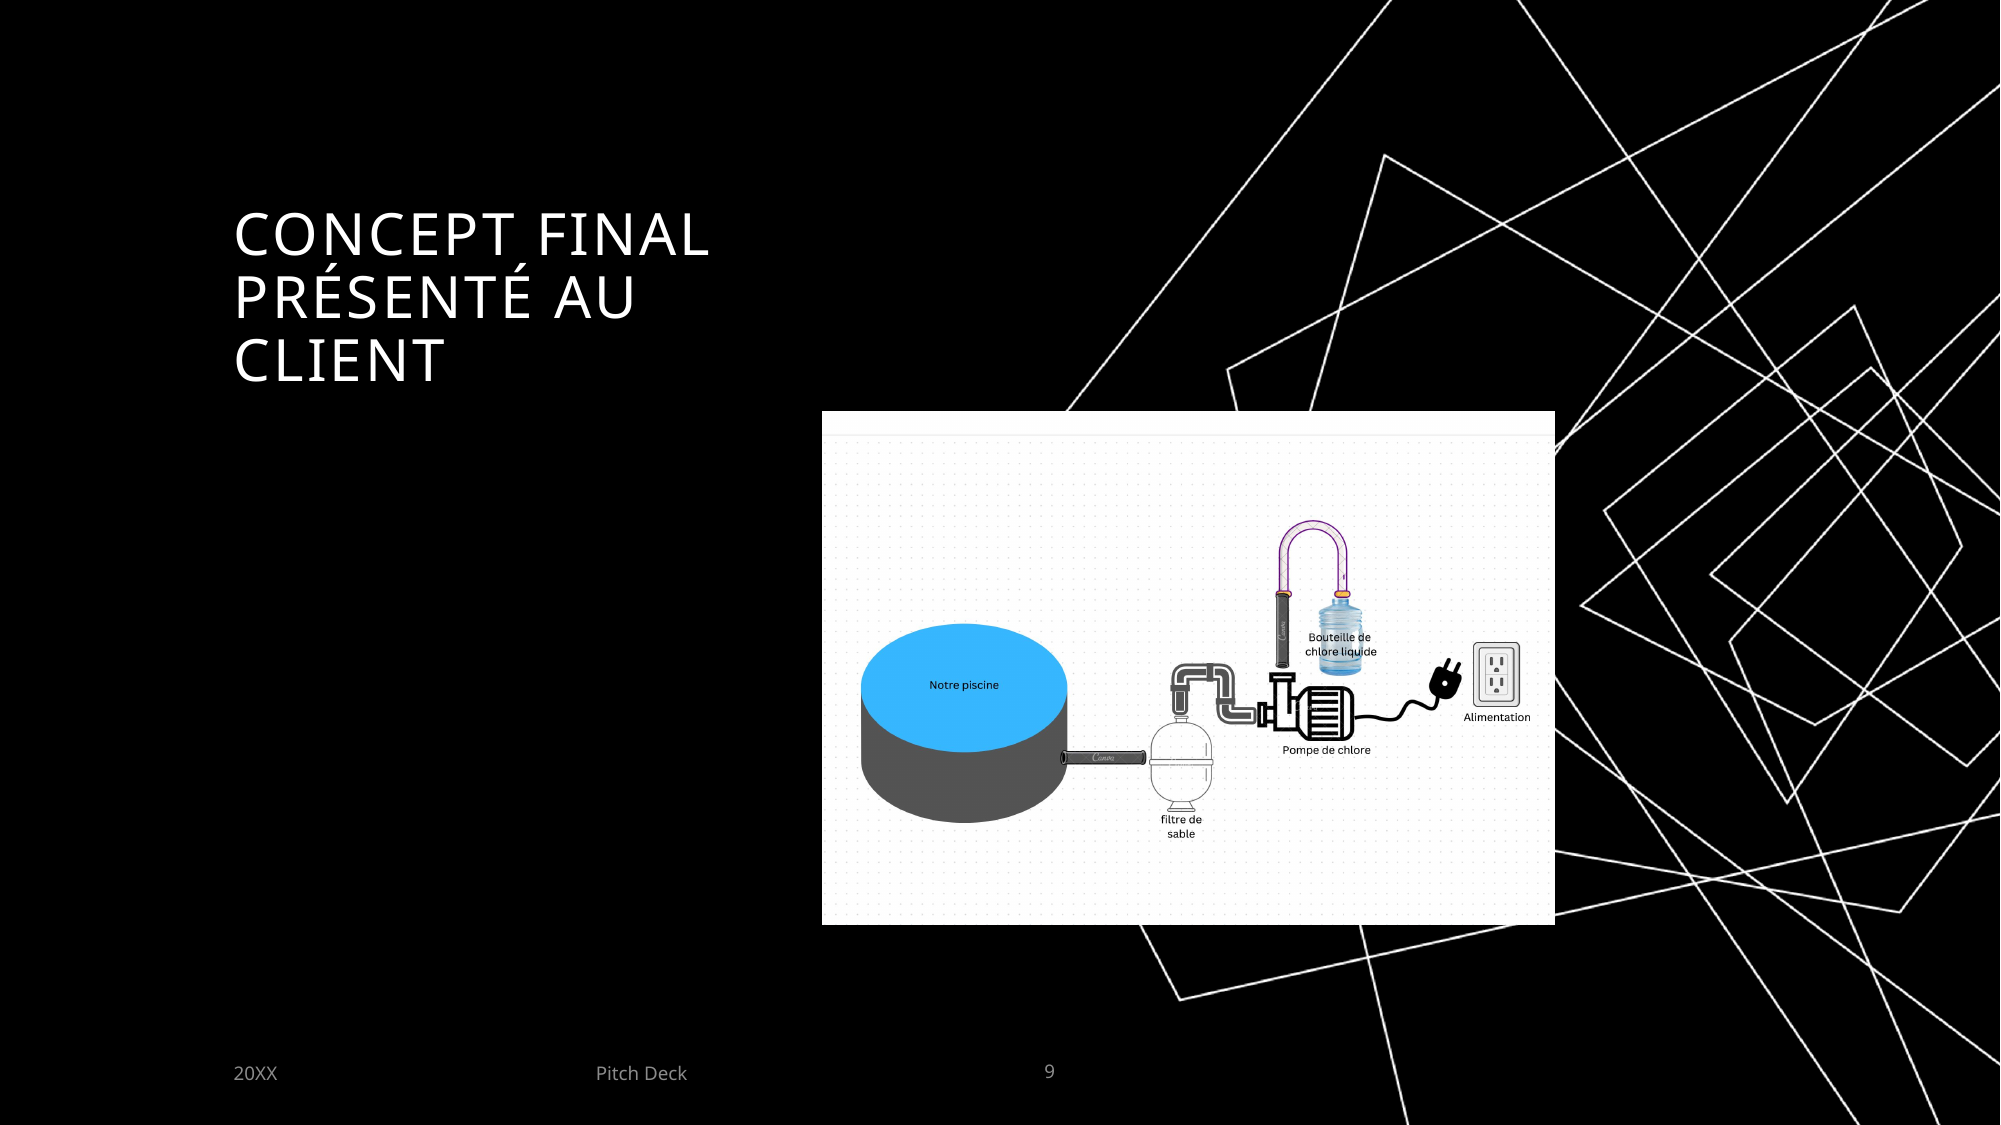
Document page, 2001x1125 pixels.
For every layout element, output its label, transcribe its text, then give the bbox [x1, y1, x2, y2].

footer Pitch Deck [437, 1042, 846, 1103]
picture [900, 0, 2000, 1125]
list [822, 411, 1555, 925]
title Concept final présenté au client [218, 167, 788, 402]
slide_number 20XX [218, 1042, 381, 1103]
slide_number 9 [908, 1042, 1071, 1103]
